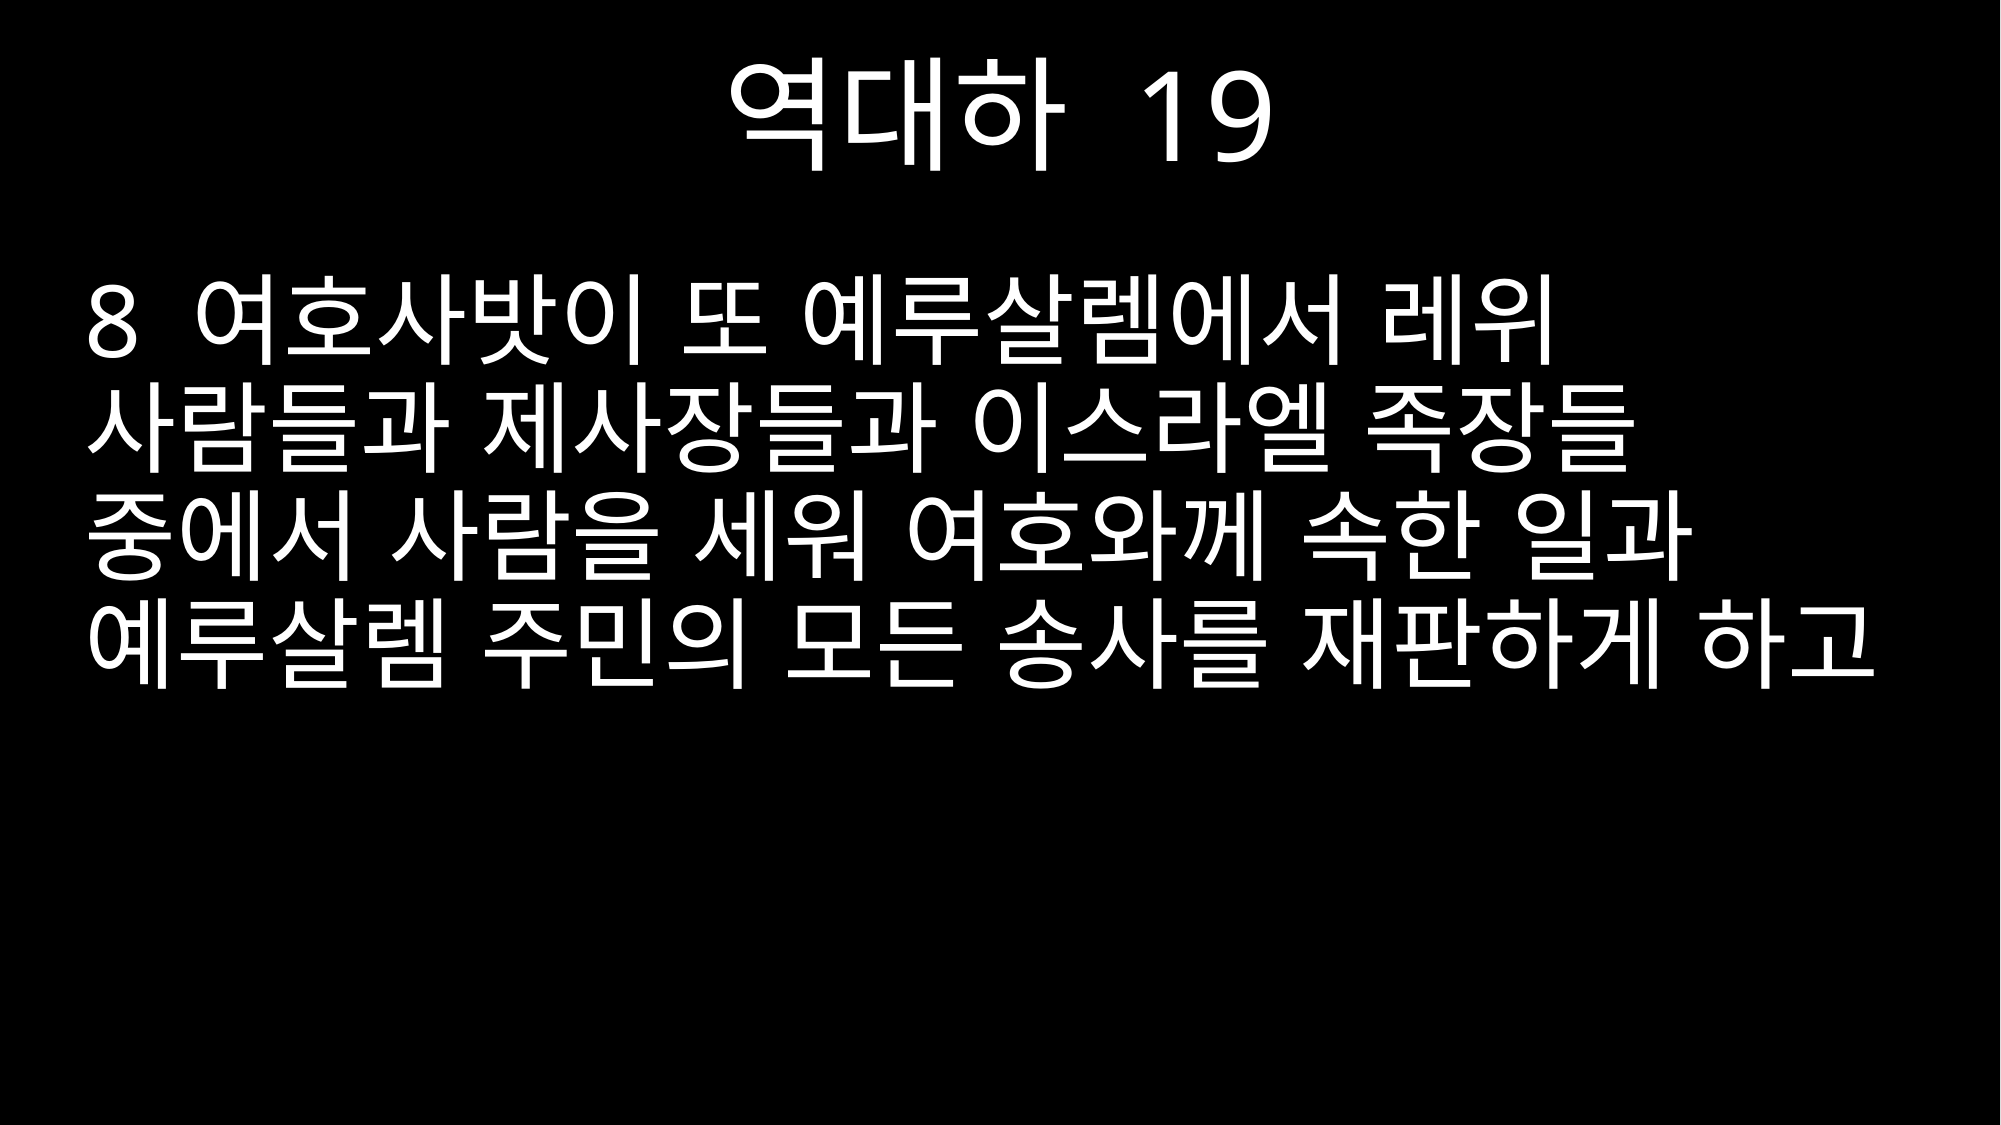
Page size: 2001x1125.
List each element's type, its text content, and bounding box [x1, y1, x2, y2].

picture [0, 0, 2001, 1125]
footer 역대하 19 [0, 32, 2000, 192]
list 8 여호사밧이 또 예루살렘에서 레위 사람들과 제사장들과 이스라엘 족장들 중에서 사람을 세워 여호와께 속한 일과 예루살렘 주민의 모든 송사를 재판하게 하고 [69, 263, 1953, 423]
